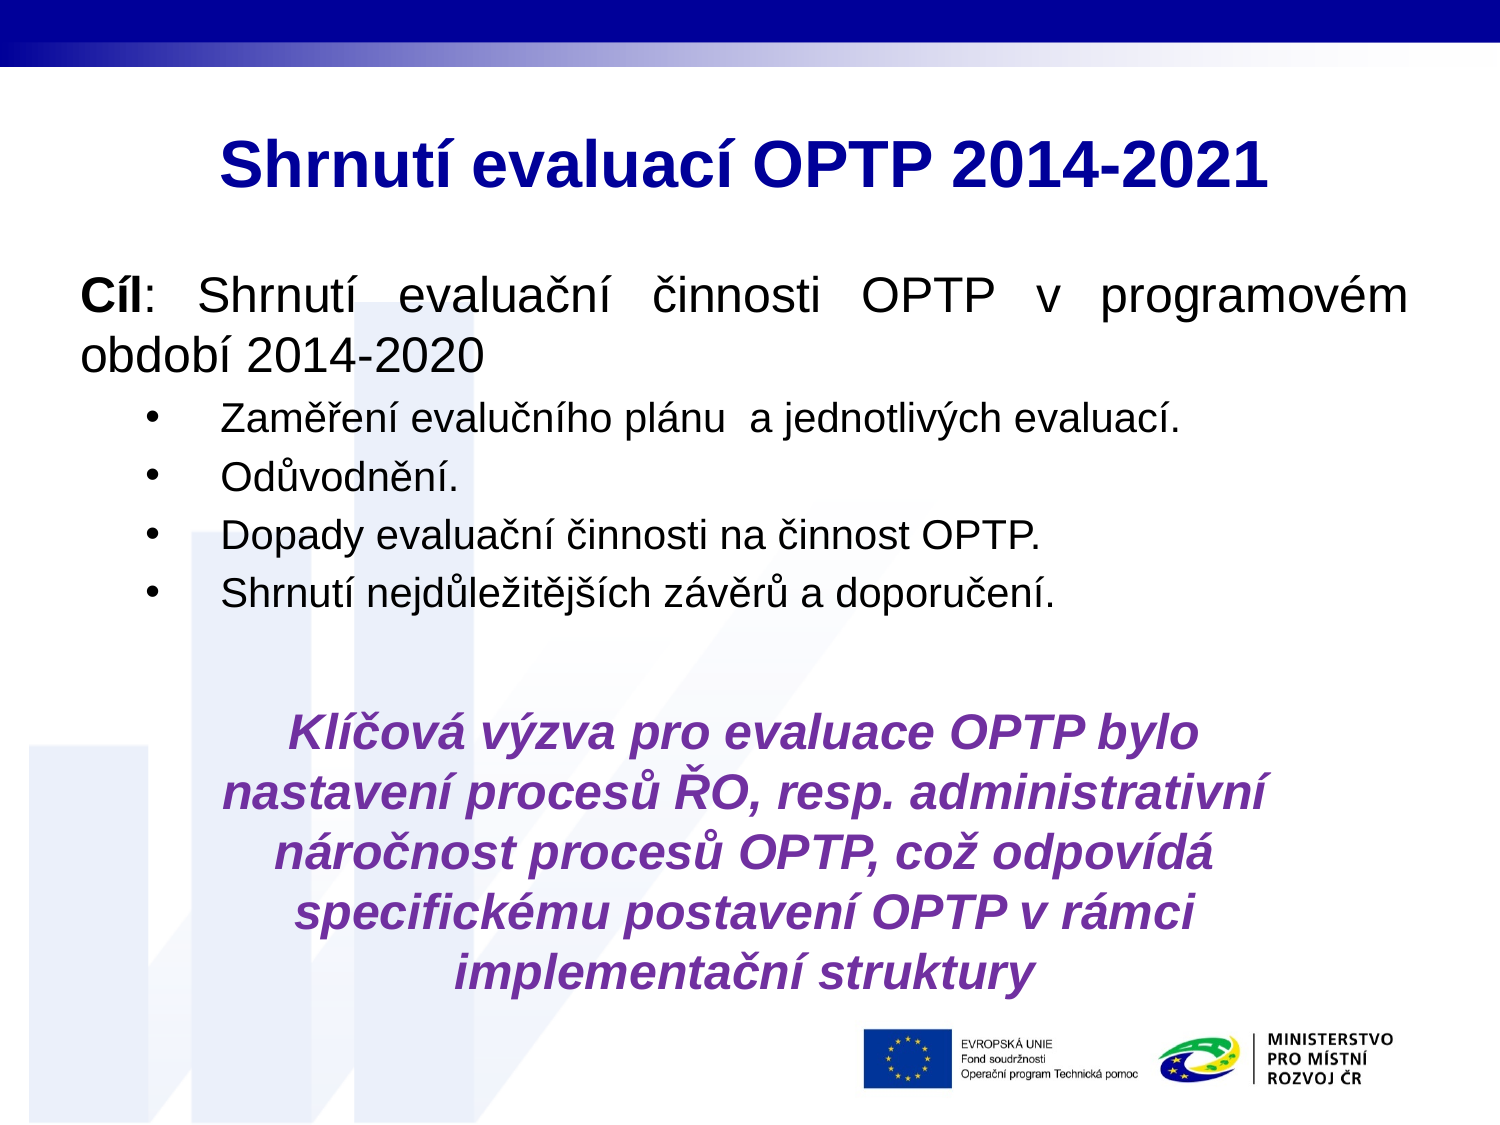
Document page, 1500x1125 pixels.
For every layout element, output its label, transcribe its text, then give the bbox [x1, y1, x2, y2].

picture [29, 302, 1412, 1125]
list Cíl: Shrnutí evaluační činnosti OPTP v programovém období 2014-2020 Zaměření evalučního plánu a jednotlivých evaluací. Odůvodnění. Dopady evaluační činnosti na činnost OPTP. Shrnutí nejdůležitějších závěrů a doporučení. [64, 255, 1425, 1012]
text_box Klíčová výzva pro evaluace OPTP bylo nastavení procesů ŘO, resp. administrativní náročnost procesů OPTP, což odpovídá specifickému postavení OPTP v rámci implementační struktury [177, 692, 1312, 1068]
title Shrnutí evaluací OPTP 2014-2021 [64, 113, 1425, 197]
